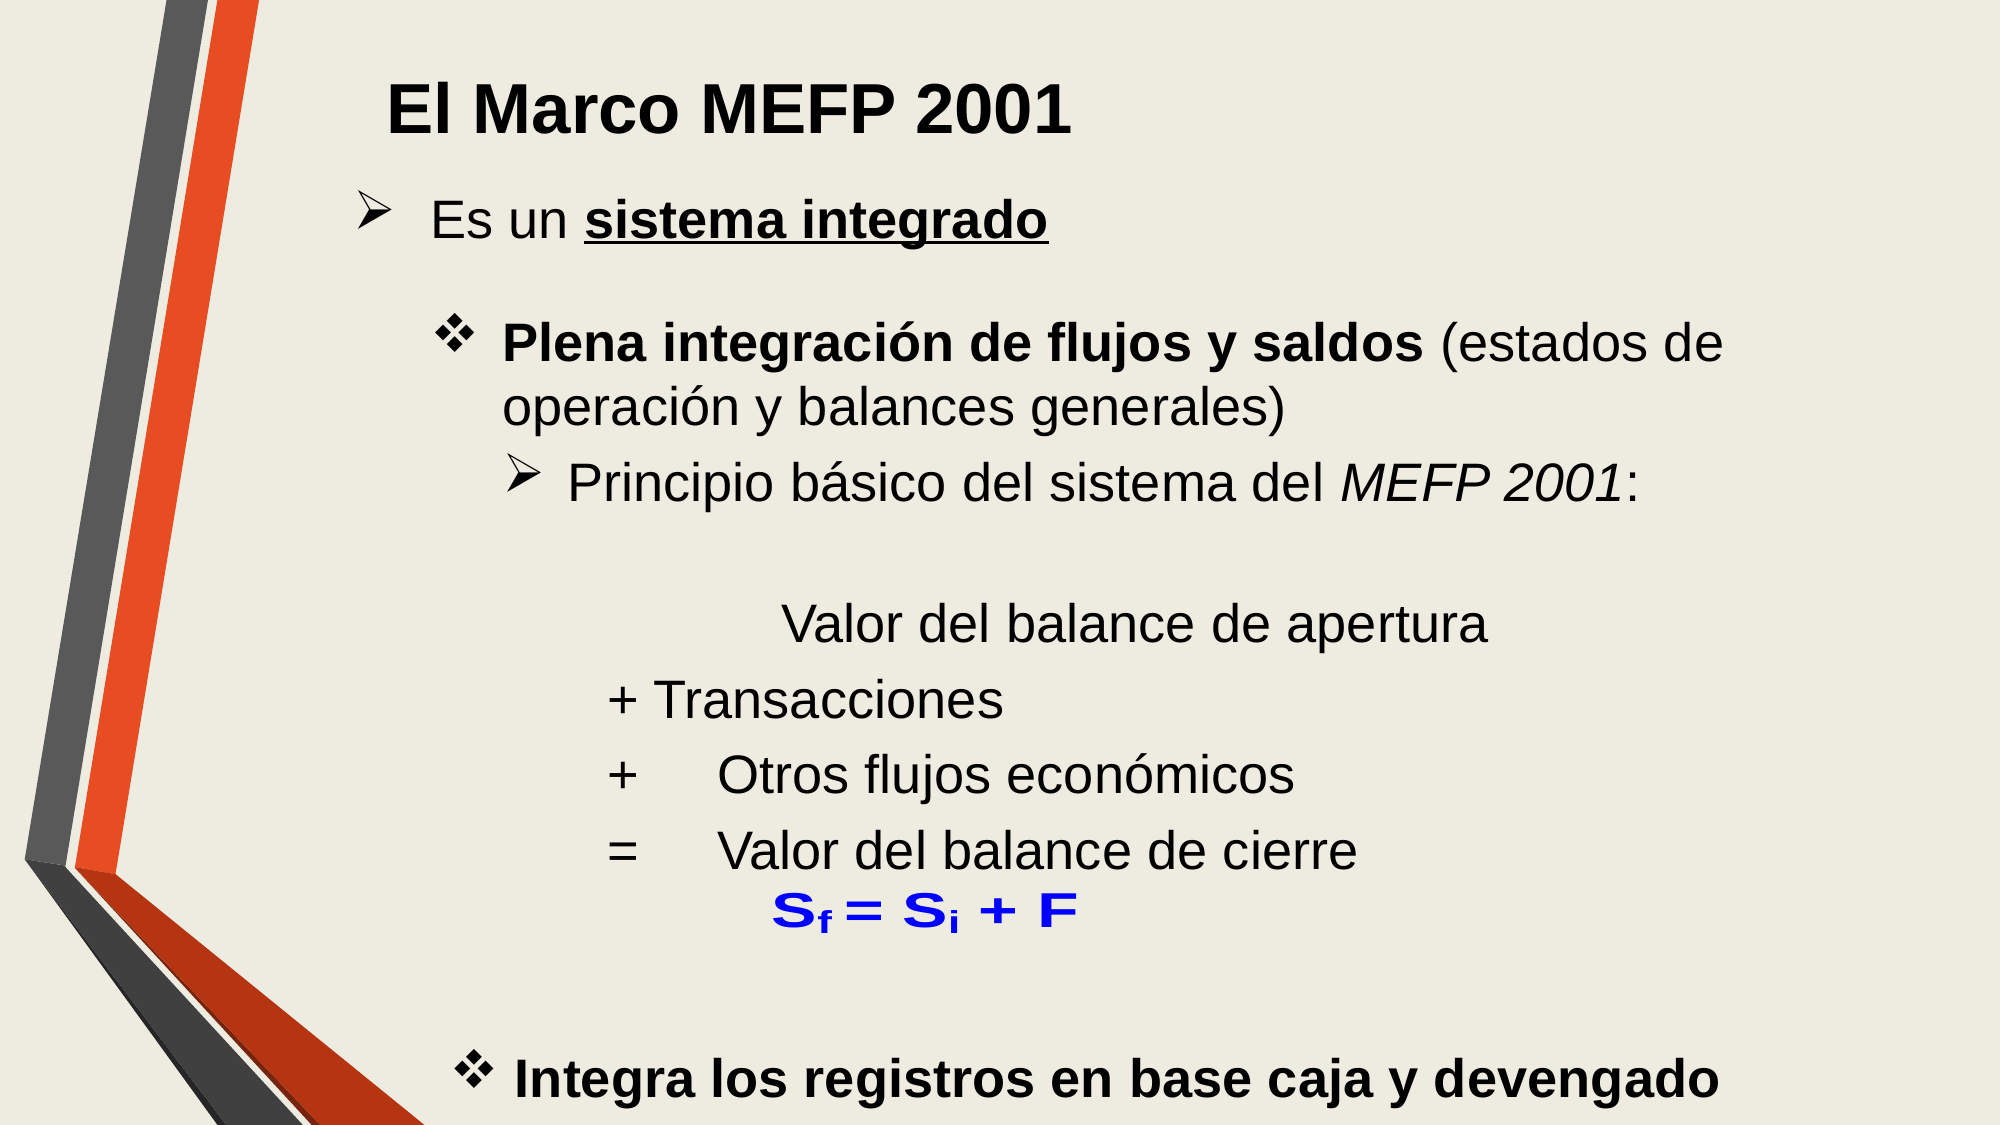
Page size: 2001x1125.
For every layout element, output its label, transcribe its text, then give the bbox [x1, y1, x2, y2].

text_box Es un sistema integrado Plena integración de flujos y saldos (estados de operación y balances generales) Principio básico del sistema del MEFP 2001: Valor del balance de apertura + Transacciones + Otros flujos económicos = Valor del balance de cierre Integra los registros en base caja y devengado [338, 177, 1932, 1071]
picture [624, 881, 1227, 939]
title El Marco MEFP 2001 [279, 33, 1180, 177]
